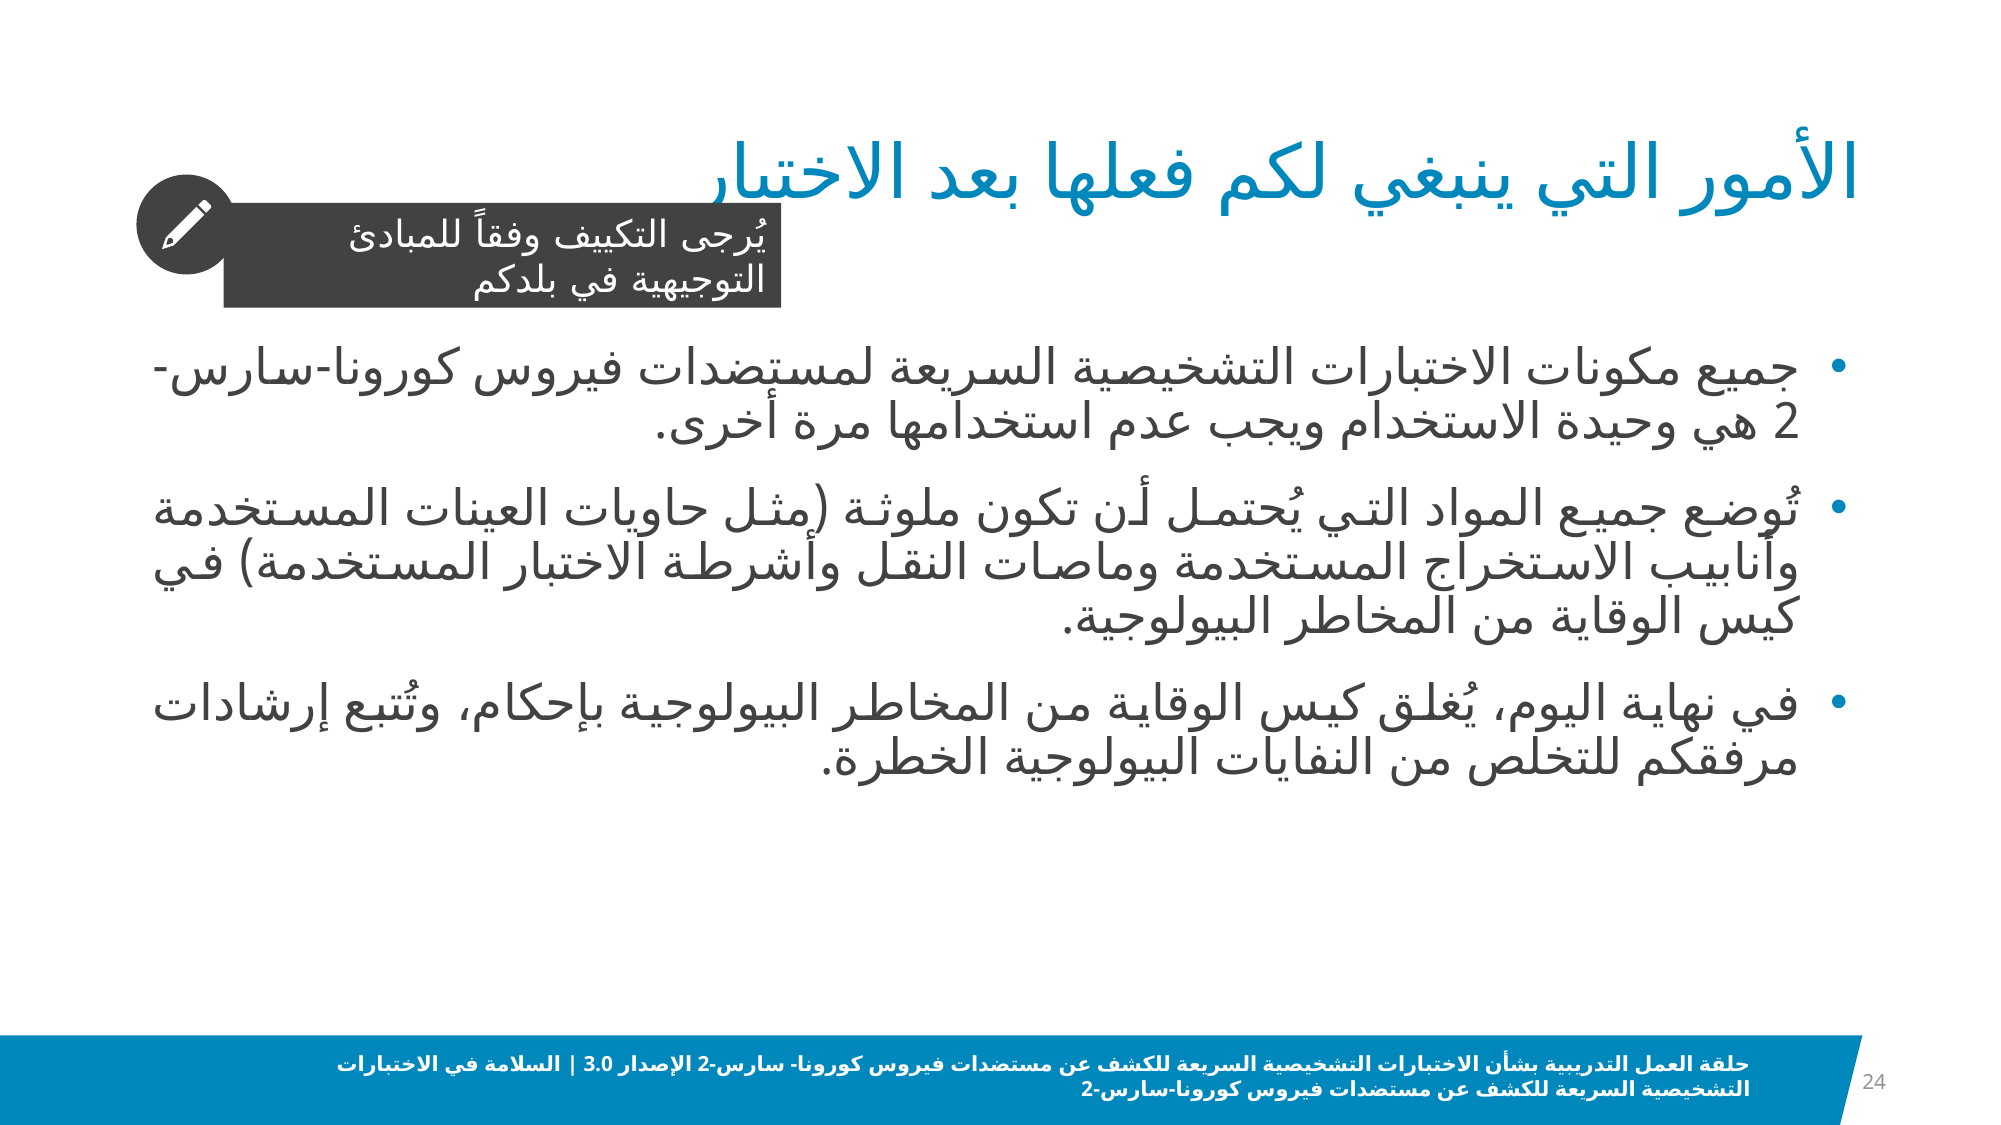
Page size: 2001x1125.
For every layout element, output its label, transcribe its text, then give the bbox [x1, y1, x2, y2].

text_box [137, 175, 782, 274]
title الأمور التي ينبغي لكم فعلها بعد الاختبار [137, 59, 1863, 215]
footer حلقة العمل التدريبية بشأن الاختبارات التشخيصية السريعة للكشف عن مستضدات فيروس كورونا- سارس-2 الإصدار 3.0 | السلامة في الاختبارات التشخيصية السريعة للكشف عن مستضدات فيروس كورونا-سارس-2 [249, 1047, 1751, 1125]
list جميع مكونات الاختبارات التشخيصية السريعة لمستضدات فيروس كورونا-سارس-2 هي وحيدة الاستخدام ويجب عدم استخدامها مرة أخرى. تُوضع جميع المواد التي يُحتمل أن تكون ملوثة (مثل حاويات العينات المستخدمة وأنابيب الاستخراج المستخدمة وماصات النقل وأشرطة الاختبار المستخدمة) في كيس الوقاية من المخاطر البيولوجية. في نهاية اليوم، يُغلق كيس الوقاية من المخاطر البيولوجية بإحكام، وتُتبع إرشادات مرفقكم للتخلص من النفايات البيولوجية الخطرة. [137, 241, 1863, 970]
slide_number 24 [1862, 1035, 1947, 1125]
